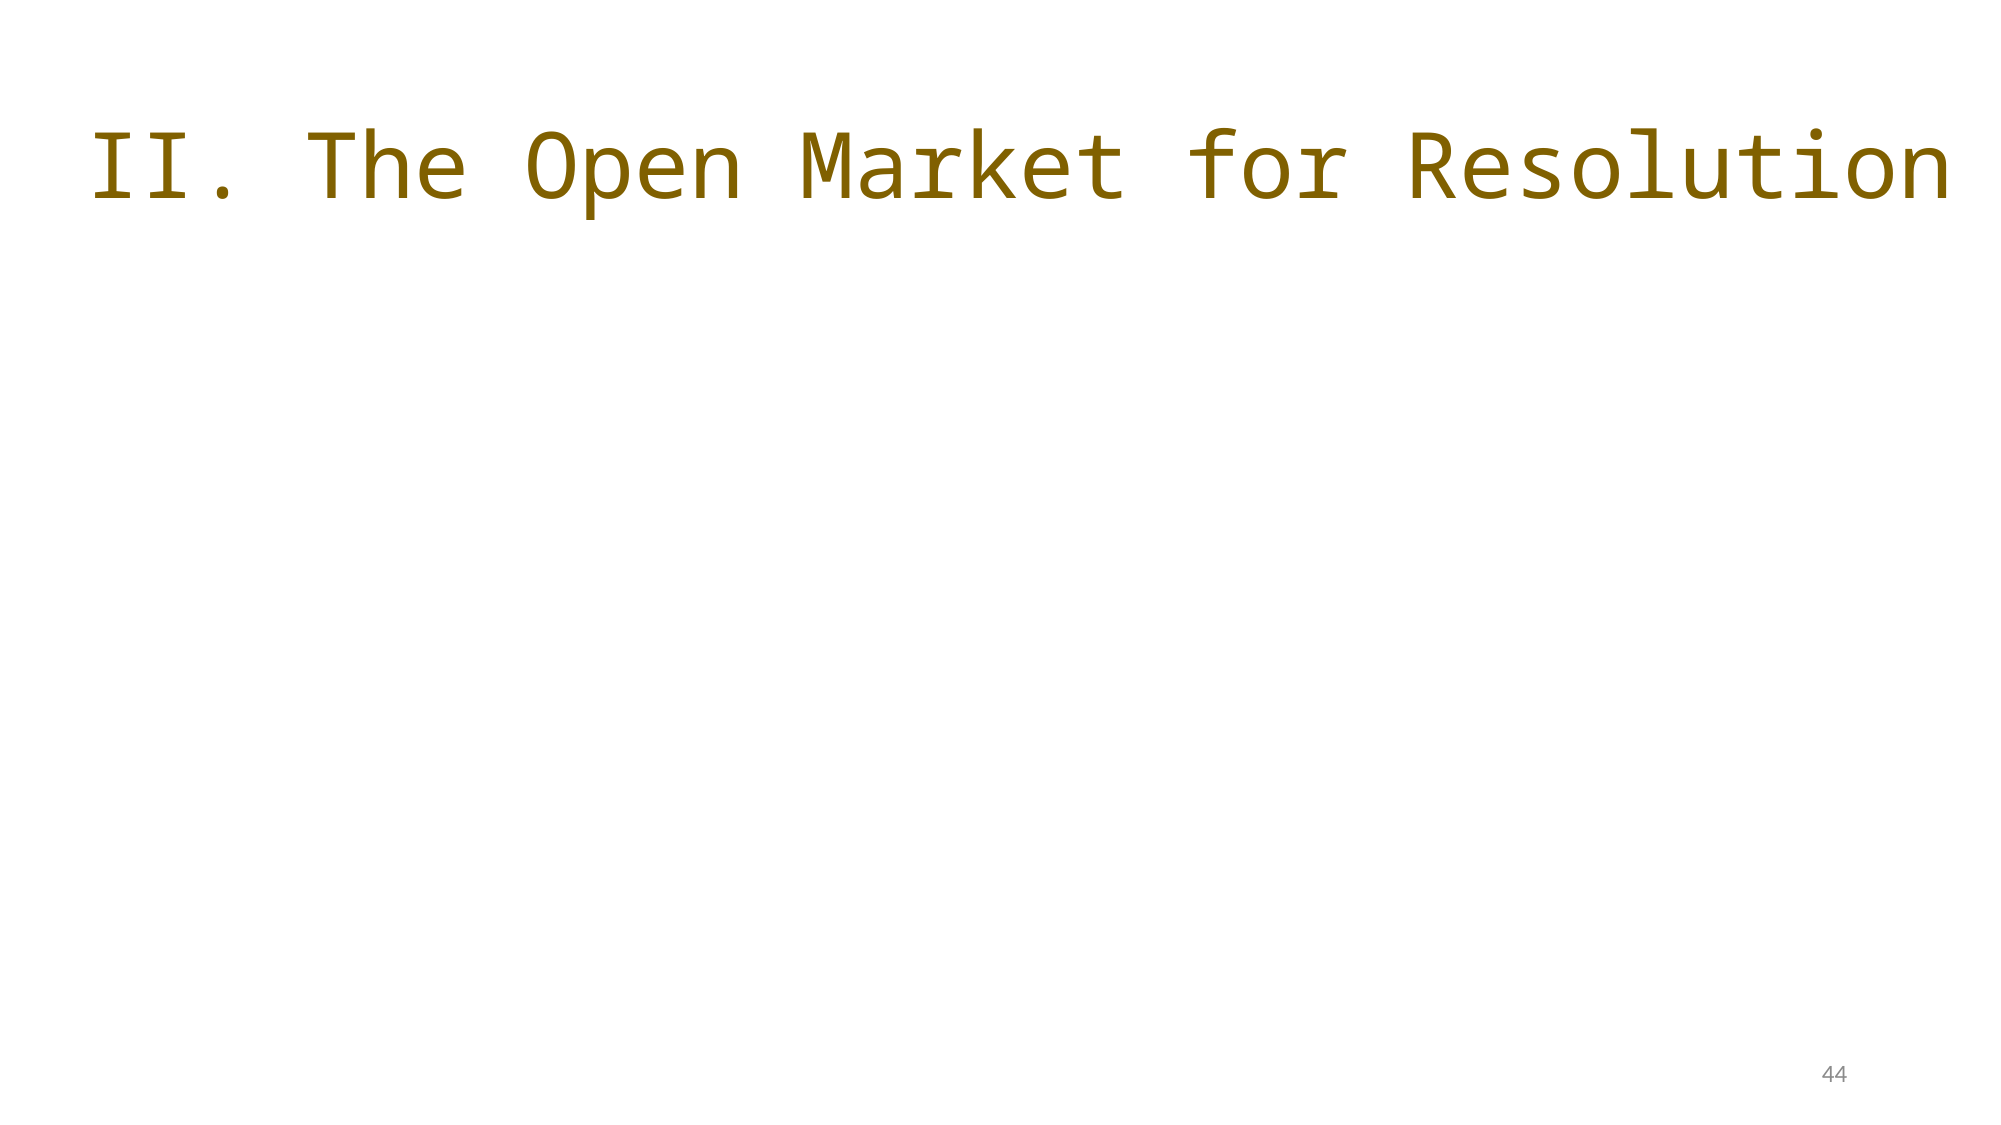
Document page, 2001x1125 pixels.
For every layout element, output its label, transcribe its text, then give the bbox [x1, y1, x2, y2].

slide_number 44 [1412, 1042, 1863, 1103]
title II. The Open Market for Resolution [70, 59, 2000, 278]
